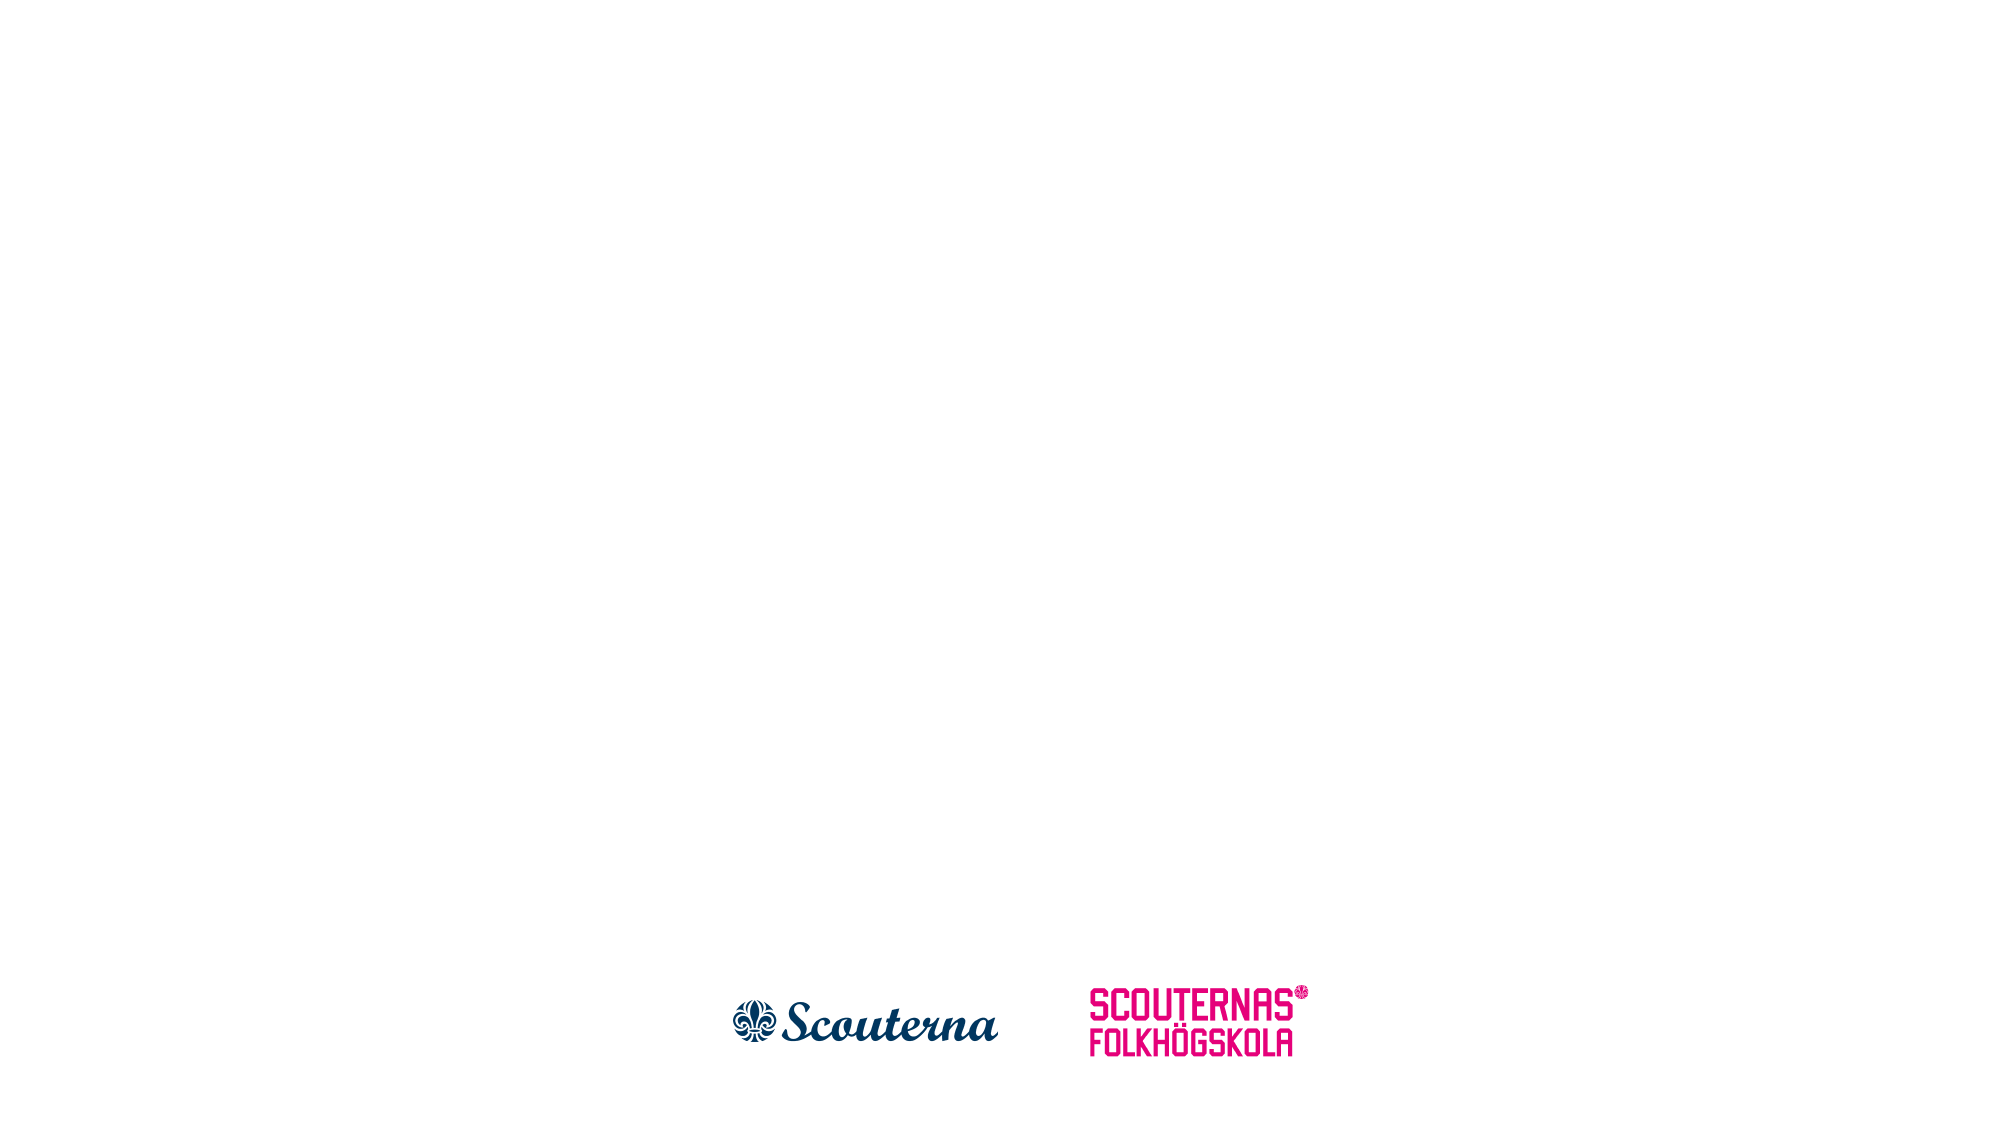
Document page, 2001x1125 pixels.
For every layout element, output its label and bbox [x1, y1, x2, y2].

picture [733, 1000, 998, 1043]
picture [1089, 984, 1309, 1059]
